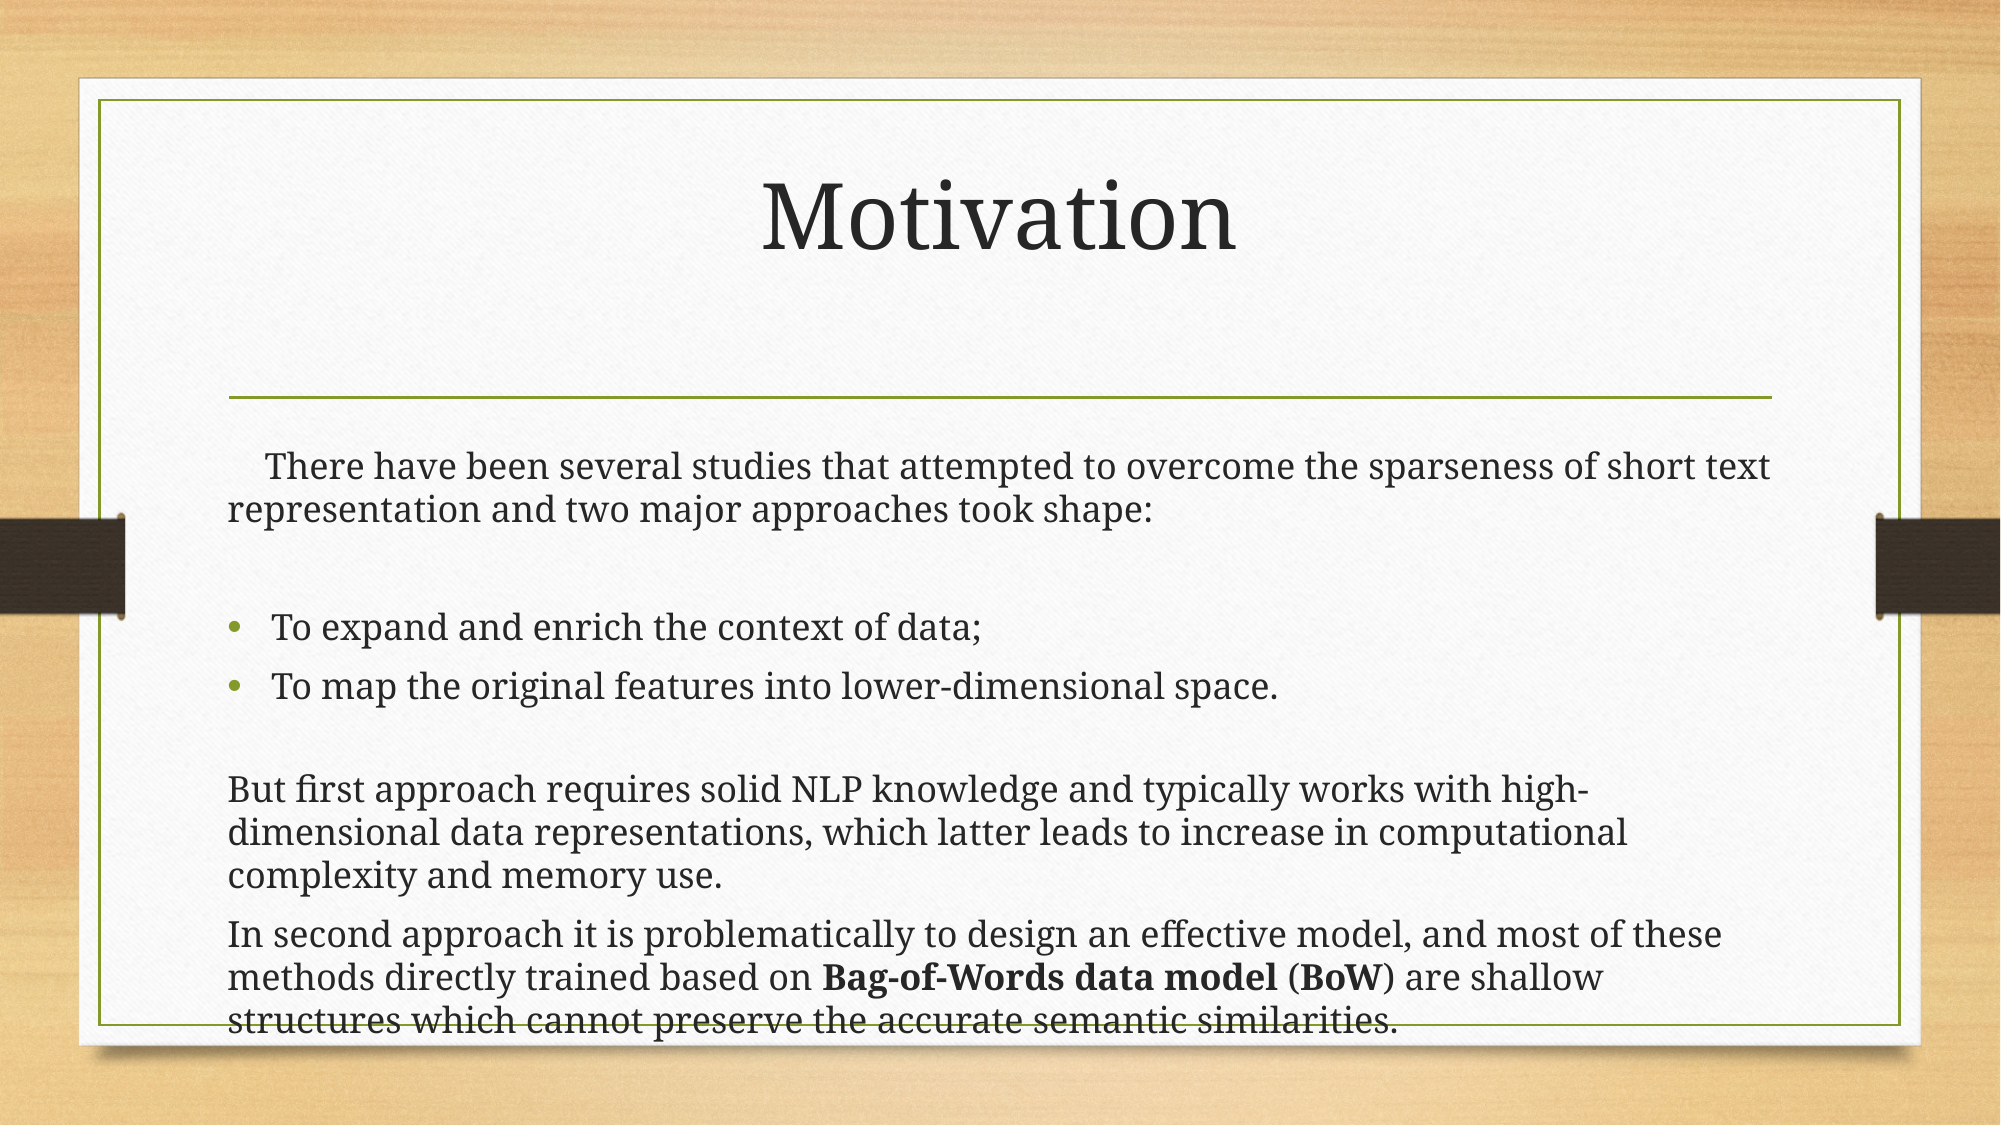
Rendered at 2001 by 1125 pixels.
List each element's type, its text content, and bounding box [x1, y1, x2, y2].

picture [0, 0, 2001, 1125]
list There have been several studies that attempted to overcome the sparseness of short text representation and two major approaches took shape: To expand and enrich the context of data; To map the original features into lower-dimensional space. But first approach requires solid NLP knowledge and typically works with high-dimensional data representations, which latter leads to increase in computational complexity and memory use. In second approach it is problematically to design an eﬀective model, and most of these methods directly trained based on Bag-of-Words data model (BoW) are shallow structures which cannot preserve the accurate semantic similarities. [212, 435, 1788, 1095]
title Motivation [212, 161, 1788, 375]
